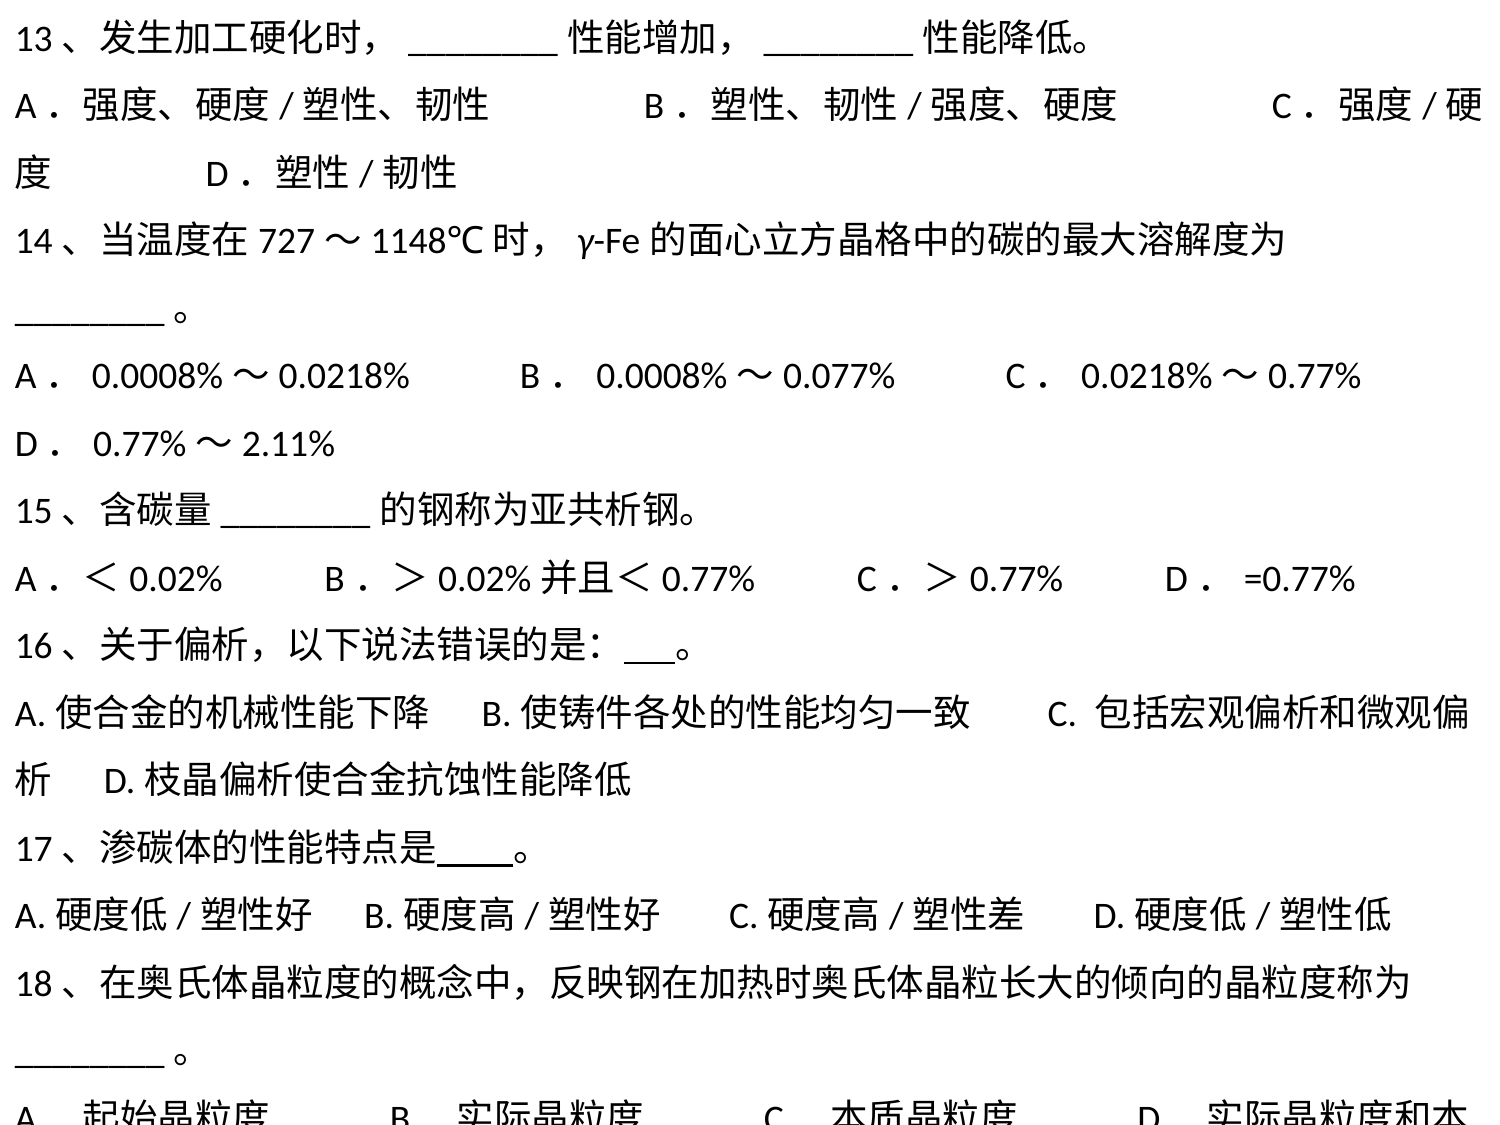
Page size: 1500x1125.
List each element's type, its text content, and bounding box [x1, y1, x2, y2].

text_box 13、发生加工硬化时，________性能增加，________性能降低。 A．强度、硬度/塑性、韧性 B．塑性、韧性/强度、硬度 C．强度/硬度 D．塑性/韧性 14、当温度在727～1148℃时，γ-Fe的面心立方晶格中的碳的最大溶解度为________。 A．0.0008%～0.0218% B．0.0008%～0.077% C．0.0218%～0.77% D．0.77%～2.11% 15、含碳量________的钢称为亚共析钢。 A．＜0.02% B．＞0.02%并且＜0.77% C．＞0.77% D．=0.77% 16、关于偏析，以下说法错误的是： 。 A.使合金的机械性能下降 B.使铸件各处的性能均匀一致 C. 包括宏观偏析和微观偏析 D.枝晶偏析使合金抗蚀性能降低 17、渗碳体的性能特点是 。 A.硬度低/塑性好 B.硬度高/塑性好 C.硬度高/塑性差 D.硬度低/塑性低 18、在奥氏体晶粒度的概念中，反映钢在加热时奥氏体晶粒长大的倾向的晶粒度称为________。 A．起始晶粒度 B．实际晶粒度 C．本质晶粒度 D．实际晶粒度和本质晶粒度 [0, 0, 1500, 1125]
